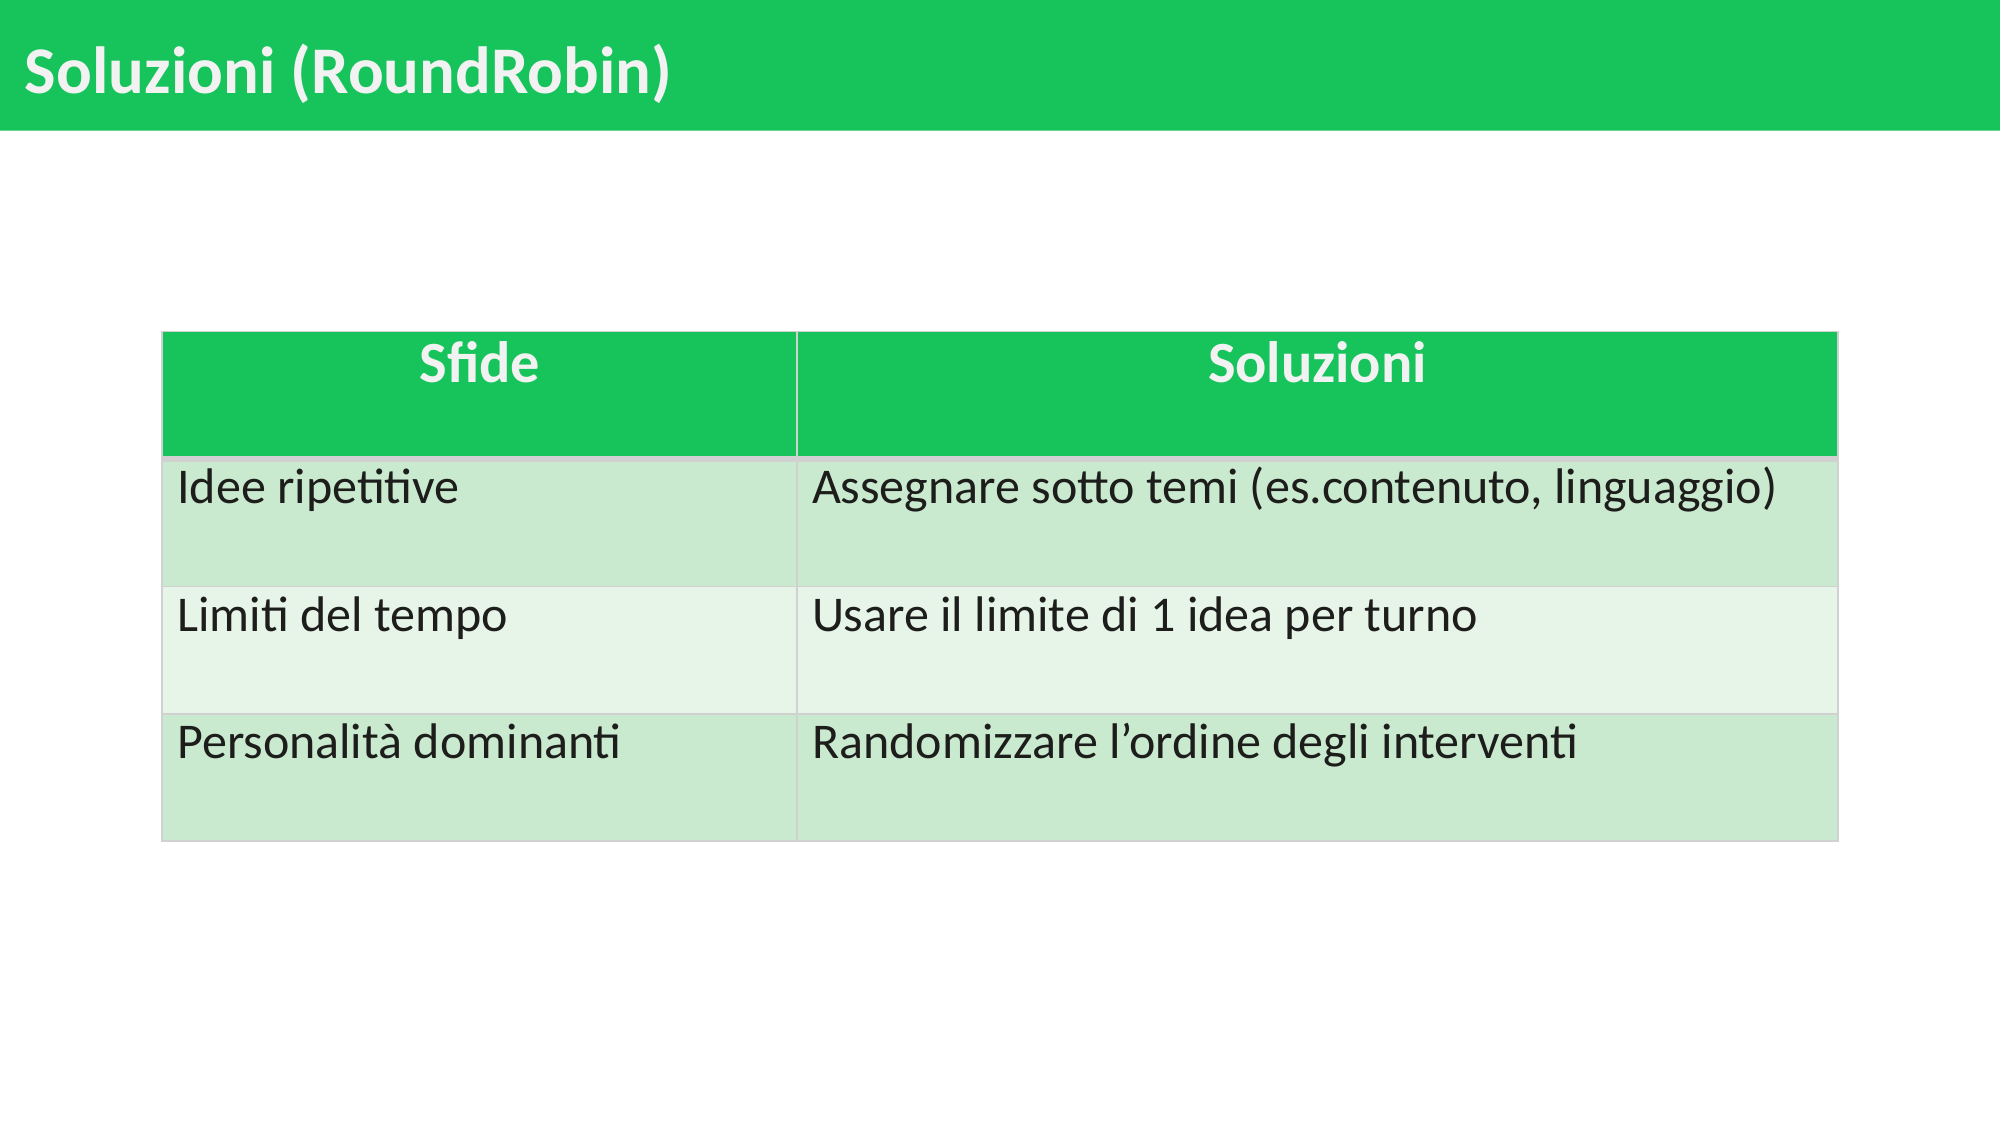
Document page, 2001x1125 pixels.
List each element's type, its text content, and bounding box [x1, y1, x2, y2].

table_cell Usare il limite di 1 idea per turno [798, 587, 1837, 713]
title Soluzioni (RoundRobin) [16, 13, 1976, 131]
table_cell Assegnare sotto temi (es.contenuto, linguaggio) [798, 462, 1837, 586]
table_cell Limiti del tempo [163, 587, 796, 713]
table_cell Idee ripetitive [163, 462, 796, 586]
table_cell Randomizzare l’ordine degli interventi [798, 715, 1837, 840]
table_cell Personalità dominanti [163, 715, 796, 840]
table_header Soluzioni [798, 332, 1837, 456]
table_header Sfide [163, 332, 796, 456]
